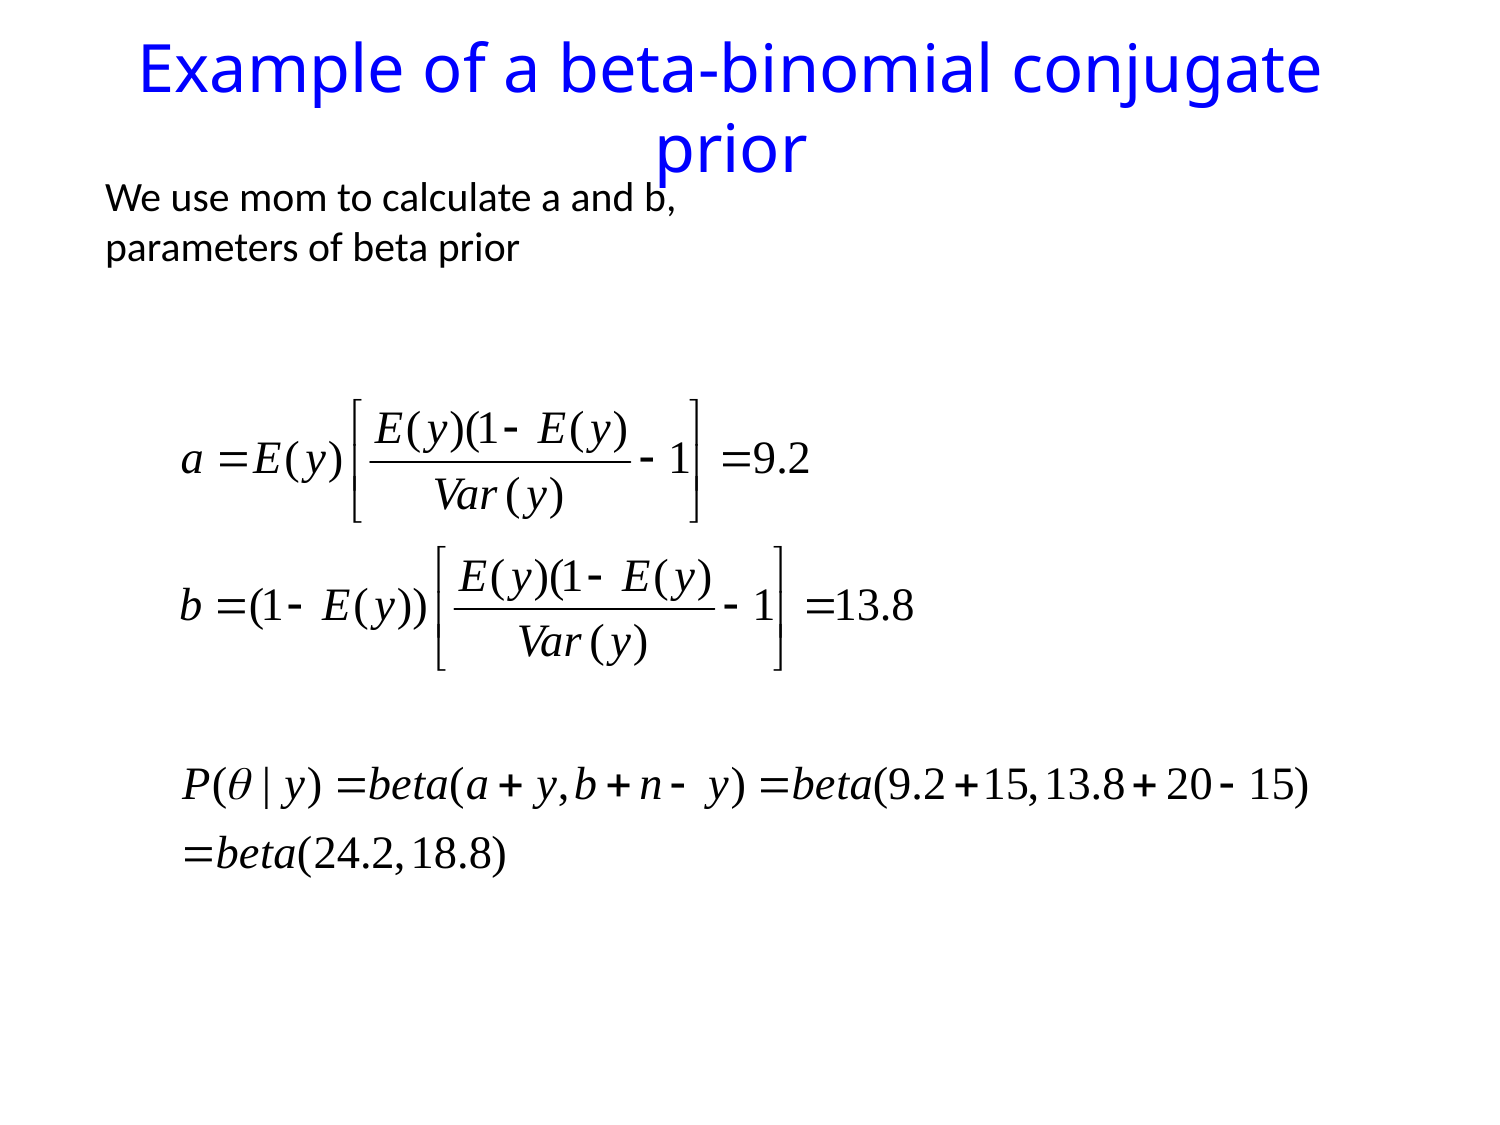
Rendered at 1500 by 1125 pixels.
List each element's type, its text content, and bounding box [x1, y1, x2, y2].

text_box We use mom to calculate a and b, parameters of beta prior [90, 162, 693, 278]
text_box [173, 388, 1316, 889]
title Example of a beta-binomial conjugate prior [37, 12, 1425, 200]
